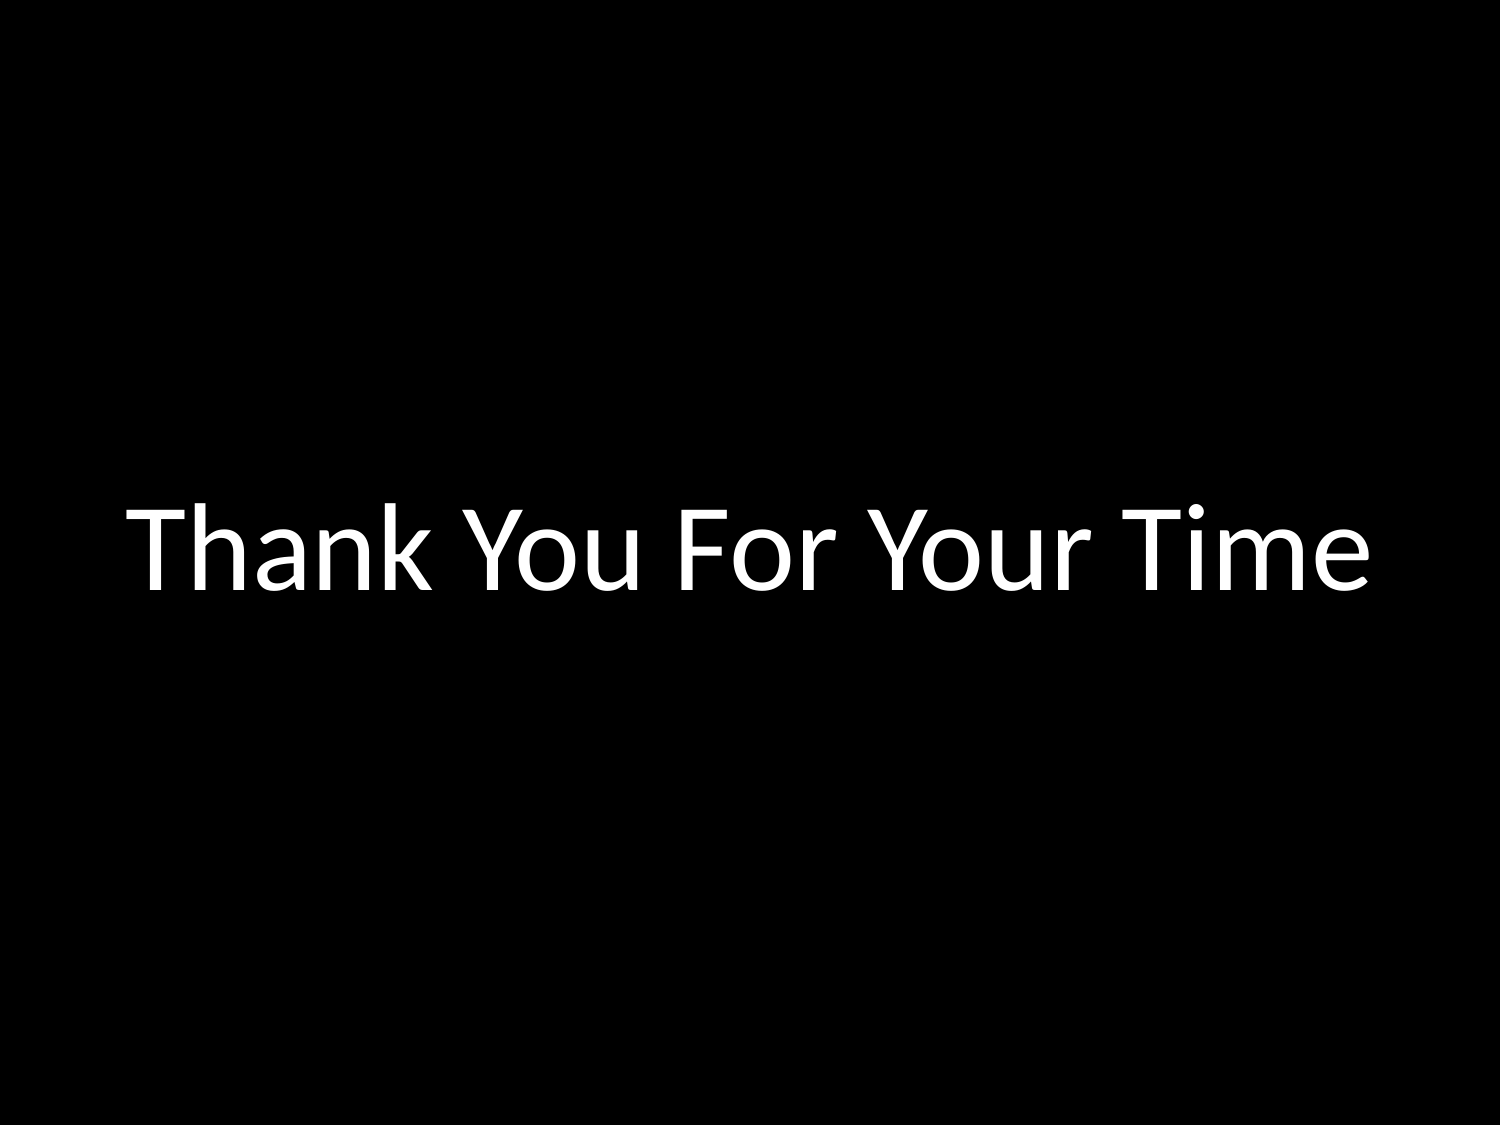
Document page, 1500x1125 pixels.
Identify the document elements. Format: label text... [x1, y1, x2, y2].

title Thank You For Your Time [75, 446, 1425, 634]
